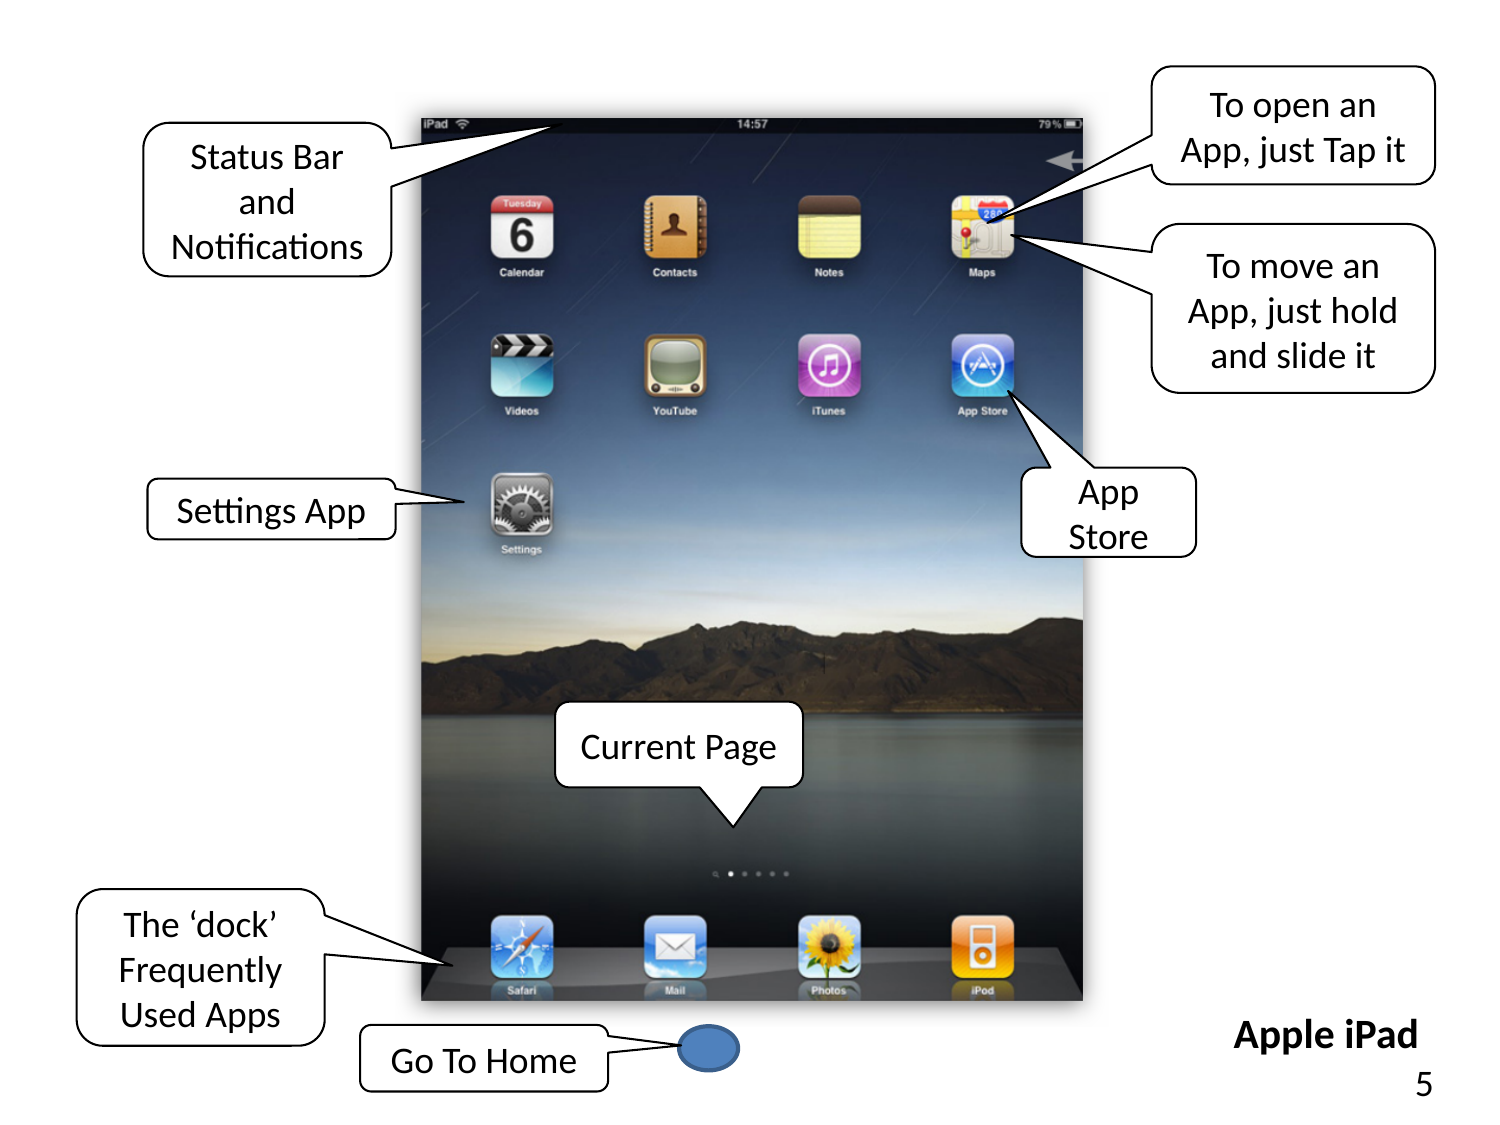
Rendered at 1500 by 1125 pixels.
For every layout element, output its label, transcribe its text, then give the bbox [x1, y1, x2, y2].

text_box Apple iPad [1218, 999, 1435, 1065]
text_box 5 [1399, 1051, 1449, 1112]
text_box Settings App [145, 476, 390, 542]
text_box To open an App, just Tap it [1114, 64, 1438, 187]
picture [395, 92, 1109, 1027]
text_box To move an App, just hold and slide it [1114, 221, 1438, 395]
text_box [677, 1035, 741, 1073]
text_box The ‘dock’ Frequently Used Apps [74, 886, 390, 1048]
text_box App Store [1114, 465, 1199, 559]
text_box Status Bar and Notifications [141, 120, 390, 279]
text_box Go To Home [357, 1022, 684, 1094]
